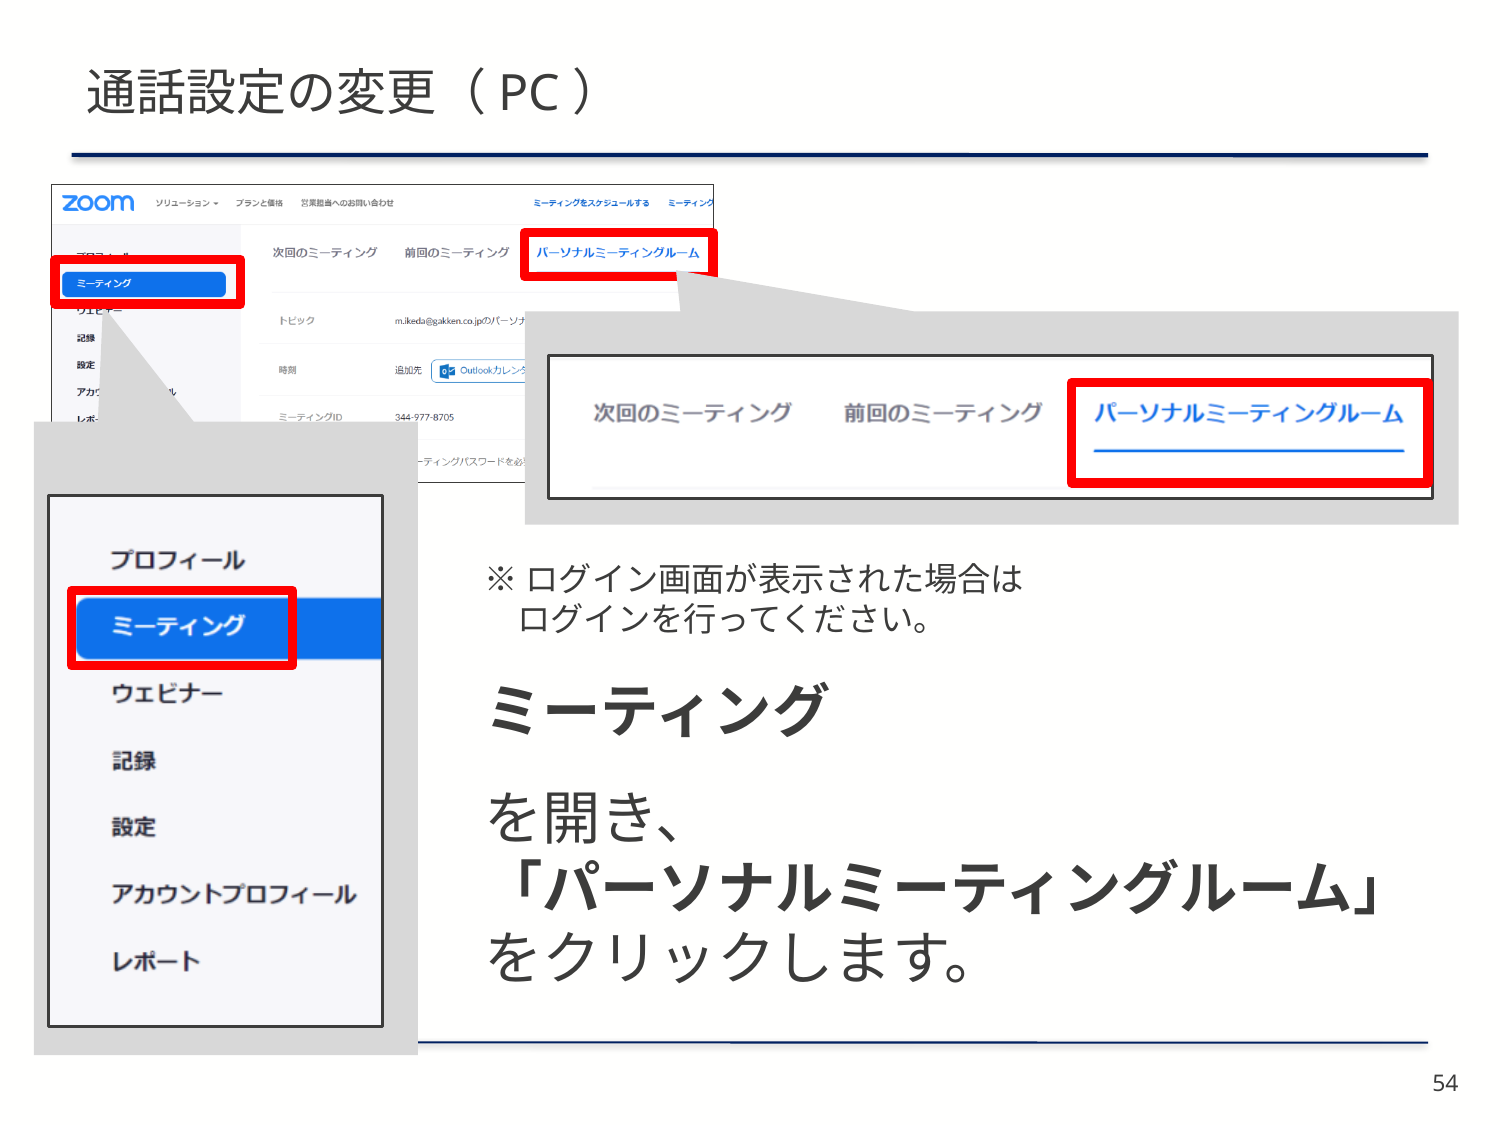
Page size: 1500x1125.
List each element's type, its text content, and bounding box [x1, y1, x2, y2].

slide_number 54 [1417, 1055, 1489, 1113]
picture [51, 184, 1432, 498]
text_box [522, 275, 1461, 527]
text_box [31, 419, 420, 1058]
picture [49, 496, 381, 1026]
title 通話設定の変更（PC） [71, 37, 1429, 143]
text_box ※ログイン画面が表示された場合は ログインを行ってください。 ミーティング を開き、 「パーソナルミーティングルーム」をクリックします。 [469, 550, 1459, 1014]
